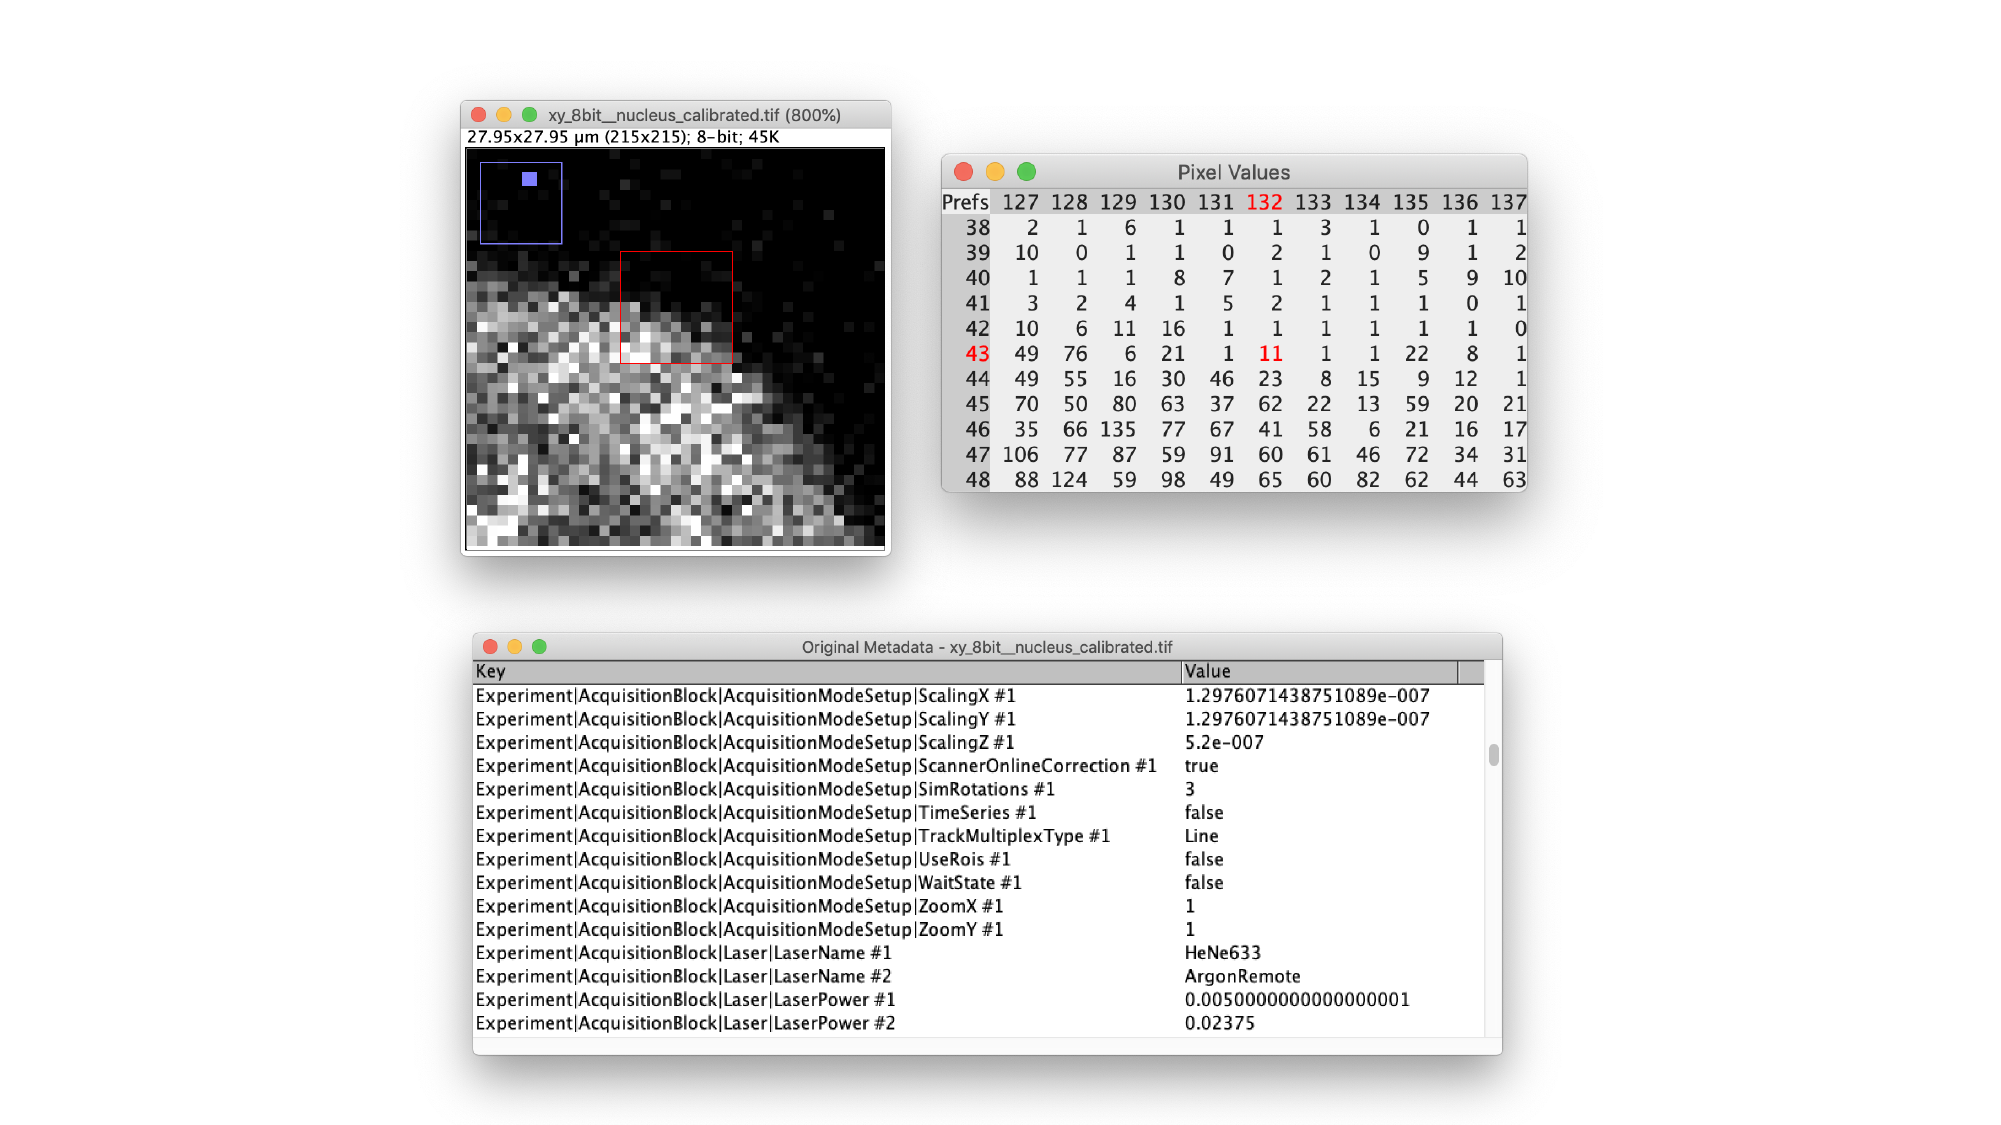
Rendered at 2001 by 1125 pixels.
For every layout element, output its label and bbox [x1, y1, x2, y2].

picture [389, 52, 1615, 1125]
